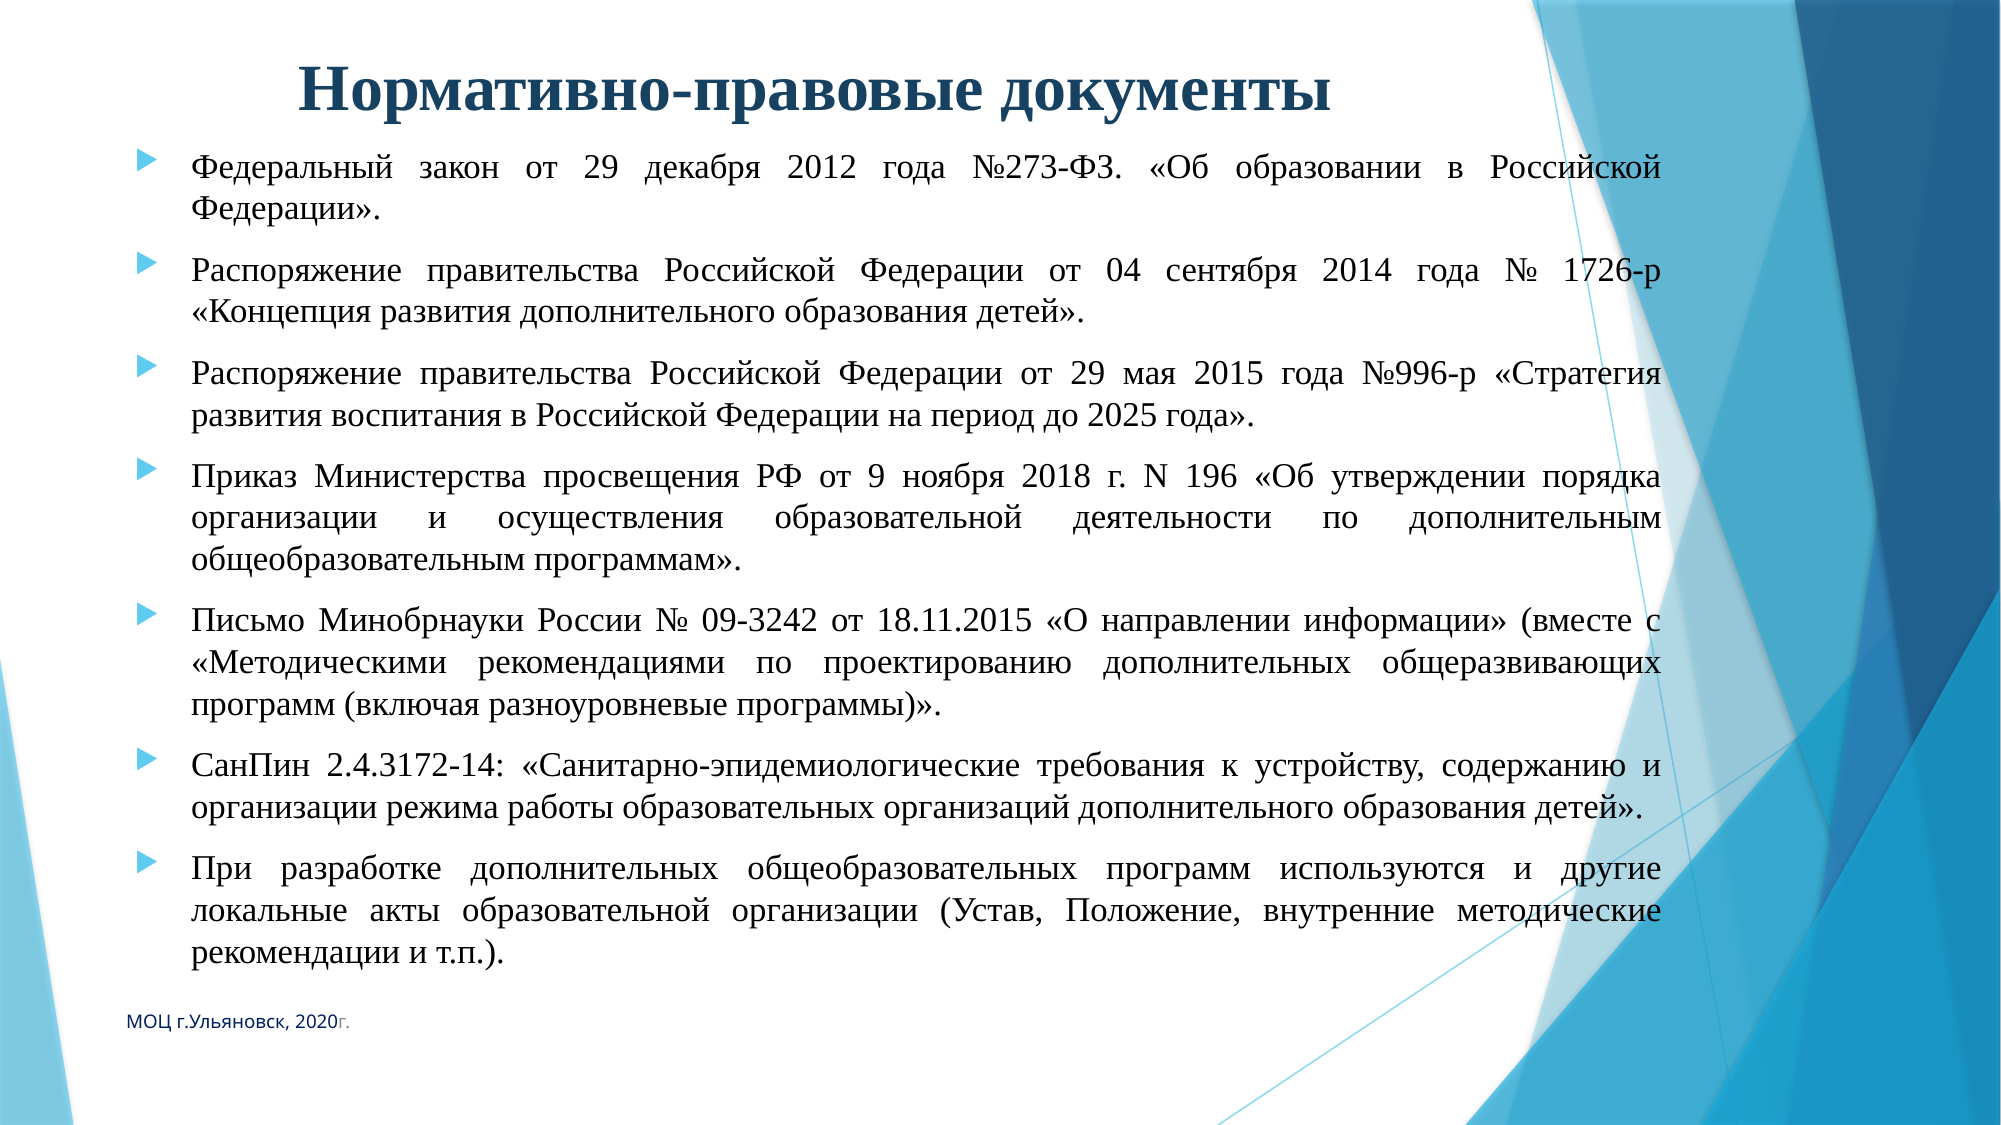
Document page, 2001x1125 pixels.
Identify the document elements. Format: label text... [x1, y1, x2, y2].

title Нормативно-правовые документы [111, 36, 1522, 132]
list Федеральный закон от 29 декабря 2012 года №273-ФЗ. «Об образовании в Российской Федерации». Распоряжение правительства Российской Федерации от 04 сентября 2014 года № 1726-р «Концепция развития дополнительного образования детей». Распоряжение правительства Российской Федерации от 29 мая 2015 года №996-р «Стратегия развития воспитания в Российской Федерации на период до 2025 года». Приказ Министерства просвещения РФ от 9 ноября 2018 г. N 196 «Об утверждении порядка организации и осуществления образовательной деятельности по дополнительным общеобразовательным программам». Письмо Минобрнауки России № 09-3242 от 18.11.2015 «О направлении информации» (вместе с «Методическими рекомендациями по проектированию дополнительных общеразвивающих программ (включая разноуровневые программы)». СанПин 2.4.3172-14: «Санитарно-эпидемиологические требования к устройству, содержанию и организации режима работы образовательных организаций дополнительного образования детей». При разработке дополнительных общеобразовательных программ используются и другие локальные акты образовательной организации (Устав, Положение, внутренние методические рекомендации и т.п.). [119, 135, 1679, 1001]
footer МОЦ г.Ульяновск, 2020г. [111, 991, 1145, 1051]
